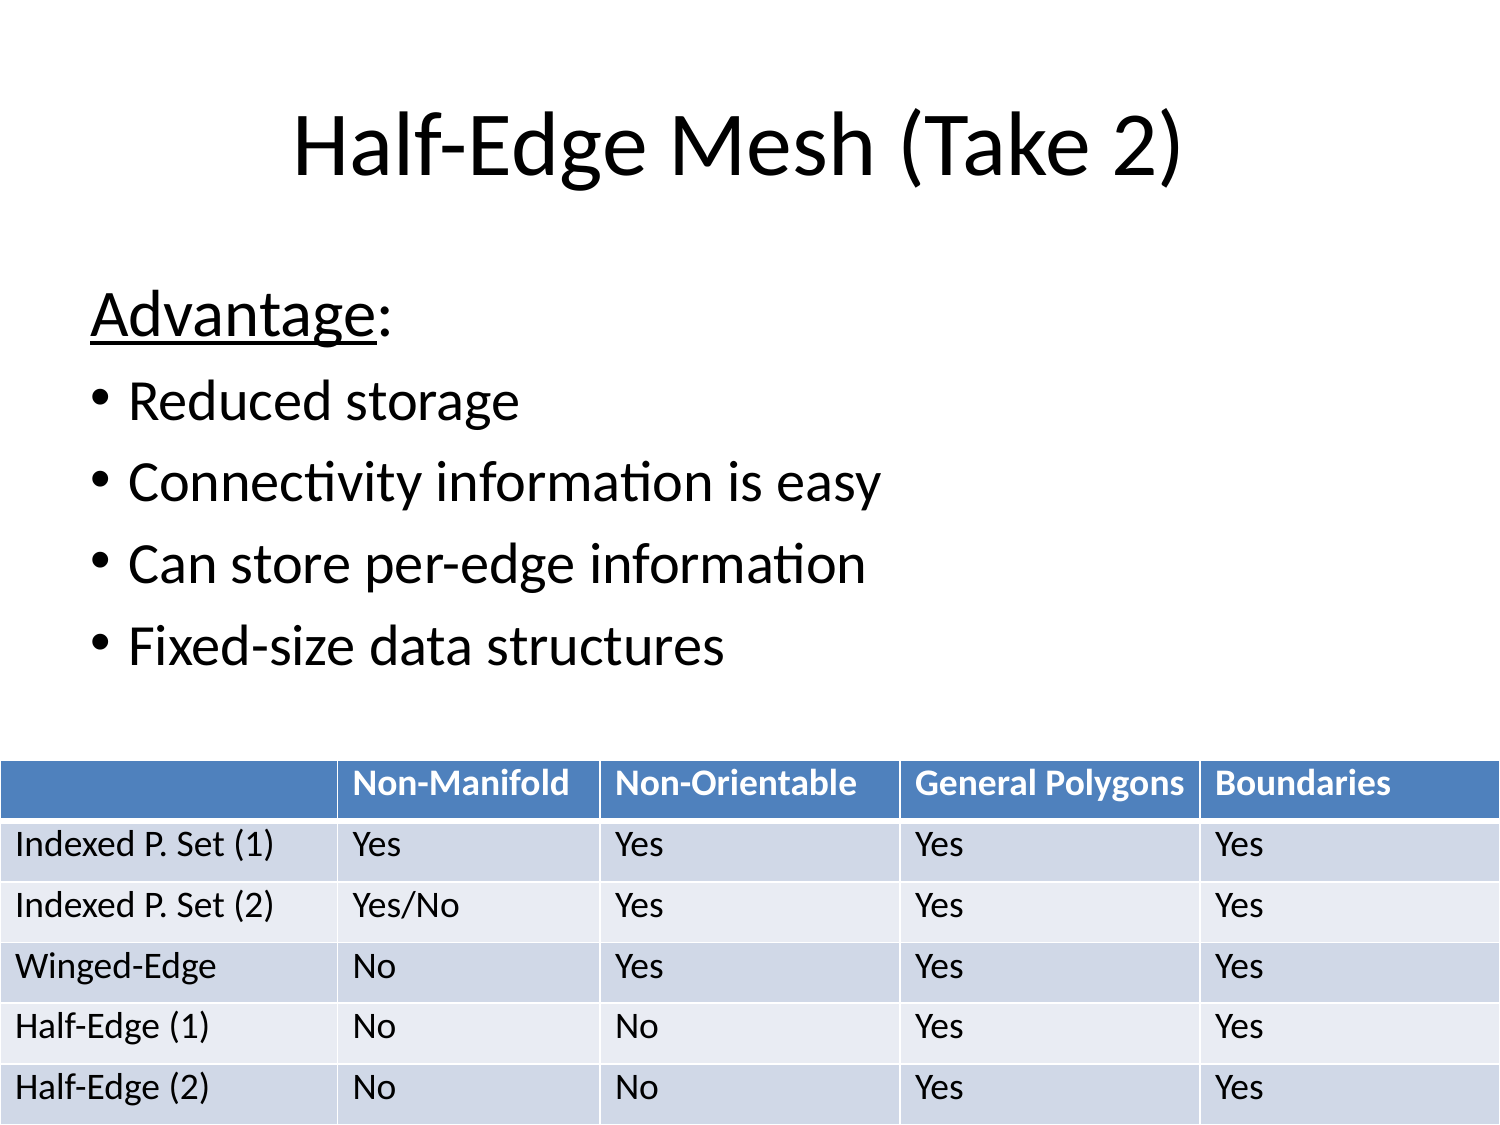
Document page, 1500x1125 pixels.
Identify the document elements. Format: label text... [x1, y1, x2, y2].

table_cell Yes/No [338, 883, 599, 942]
table_cell Yes [601, 883, 899, 942]
table_cell Yes [1201, 1065, 1499, 1124]
title Half-Edge Mesh (Take 2) [75, 45, 1425, 233]
list Advantage: Reduced storage Connectivity information is easy Can store per-edge information Fixed-size data structures [75, 262, 1425, 759]
table_header General Polygons [901, 761, 1199, 818]
table_cell Yes [901, 883, 1199, 942]
table_header Non-Orientable [601, 761, 899, 818]
table_header [1, 761, 337, 818]
table_cell Yes [901, 1004, 1199, 1063]
table_cell Winged-Edge [1, 943, 337, 1002]
table_header Boundaries [1201, 761, 1499, 818]
table_cell Indexed P. Set (2) [1, 883, 337, 942]
table_cell Yes [1201, 883, 1499, 942]
table_cell No [338, 943, 599, 1002]
table_cell Half-Edge (2) [1, 1065, 337, 1124]
table_cell Yes [1201, 824, 1499, 881]
table_cell Yes [1201, 943, 1499, 1002]
table_cell Yes [901, 824, 1199, 881]
table_cell Yes [338, 824, 599, 881]
table_cell No [338, 1065, 599, 1124]
table_cell Yes [901, 1065, 1199, 1124]
table_cell Yes [1201, 1004, 1499, 1063]
table_cell Yes [601, 943, 899, 1002]
table_cell No [601, 1004, 899, 1063]
table_cell Half-Edge (1) [1, 1004, 337, 1063]
table_cell Yes [601, 824, 899, 881]
table_header Non-Manifold [338, 761, 599, 818]
table_cell Indexed P. Set (1) [1, 824, 337, 881]
table_cell No [601, 1065, 899, 1124]
table_cell No [338, 1004, 599, 1063]
table_cell Yes [901, 943, 1199, 1002]
